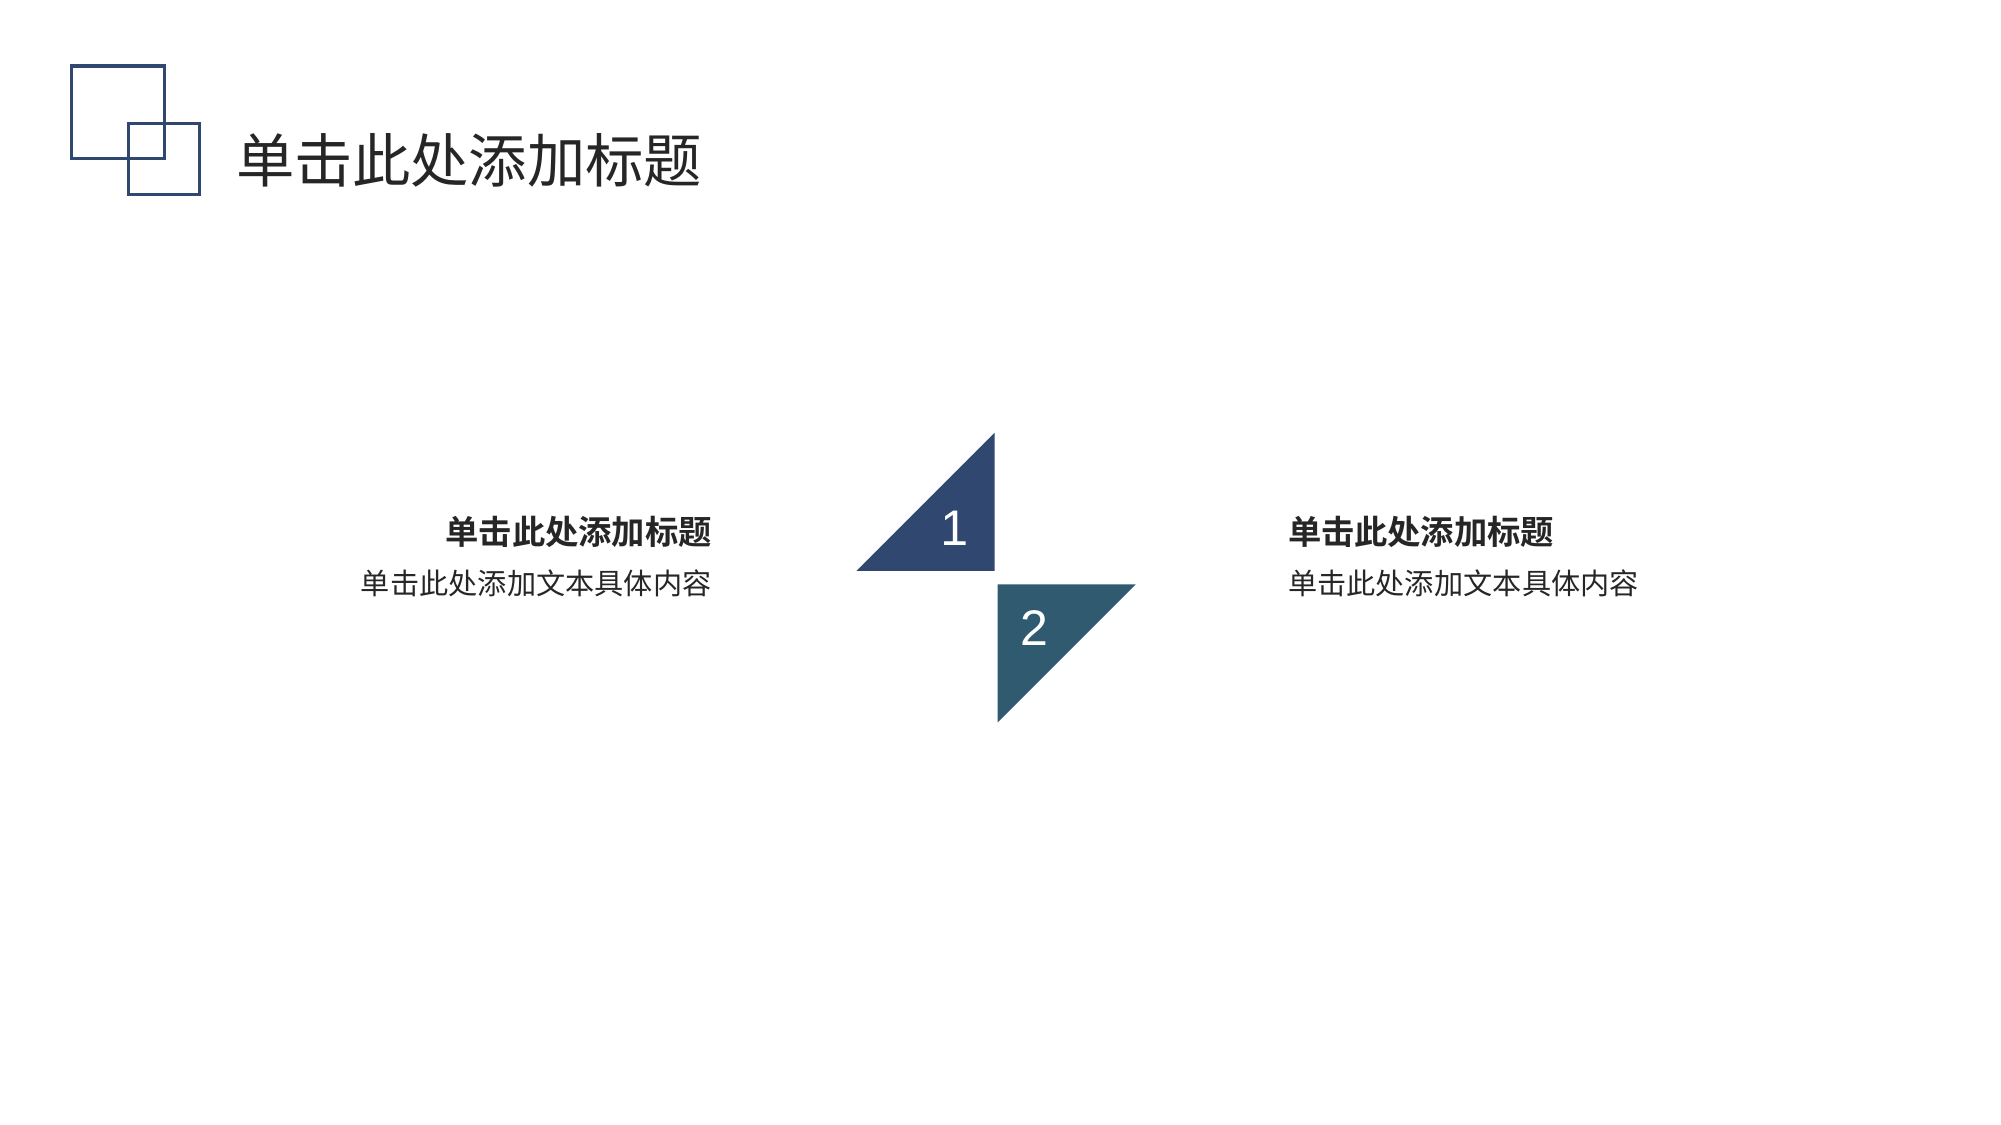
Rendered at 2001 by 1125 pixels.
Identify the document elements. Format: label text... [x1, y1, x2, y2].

text_box 单击此处添加标题 [221, 100, 1340, 218]
text_box 2 [999, 587, 1069, 664]
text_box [71, 66, 200, 195]
text_box [854, 430, 996, 572]
text_box 单击此处添加文本具体内容 [1273, 557, 1821, 657]
text_box 单击此处添加标题 [1273, 497, 1821, 557]
text_box 1 [919, 487, 989, 564]
text_box 单击此处添加文本具体内容 [179, 557, 727, 657]
text_box [996, 583, 1139, 725]
text_box 单击此处添加标题 [179, 497, 727, 557]
